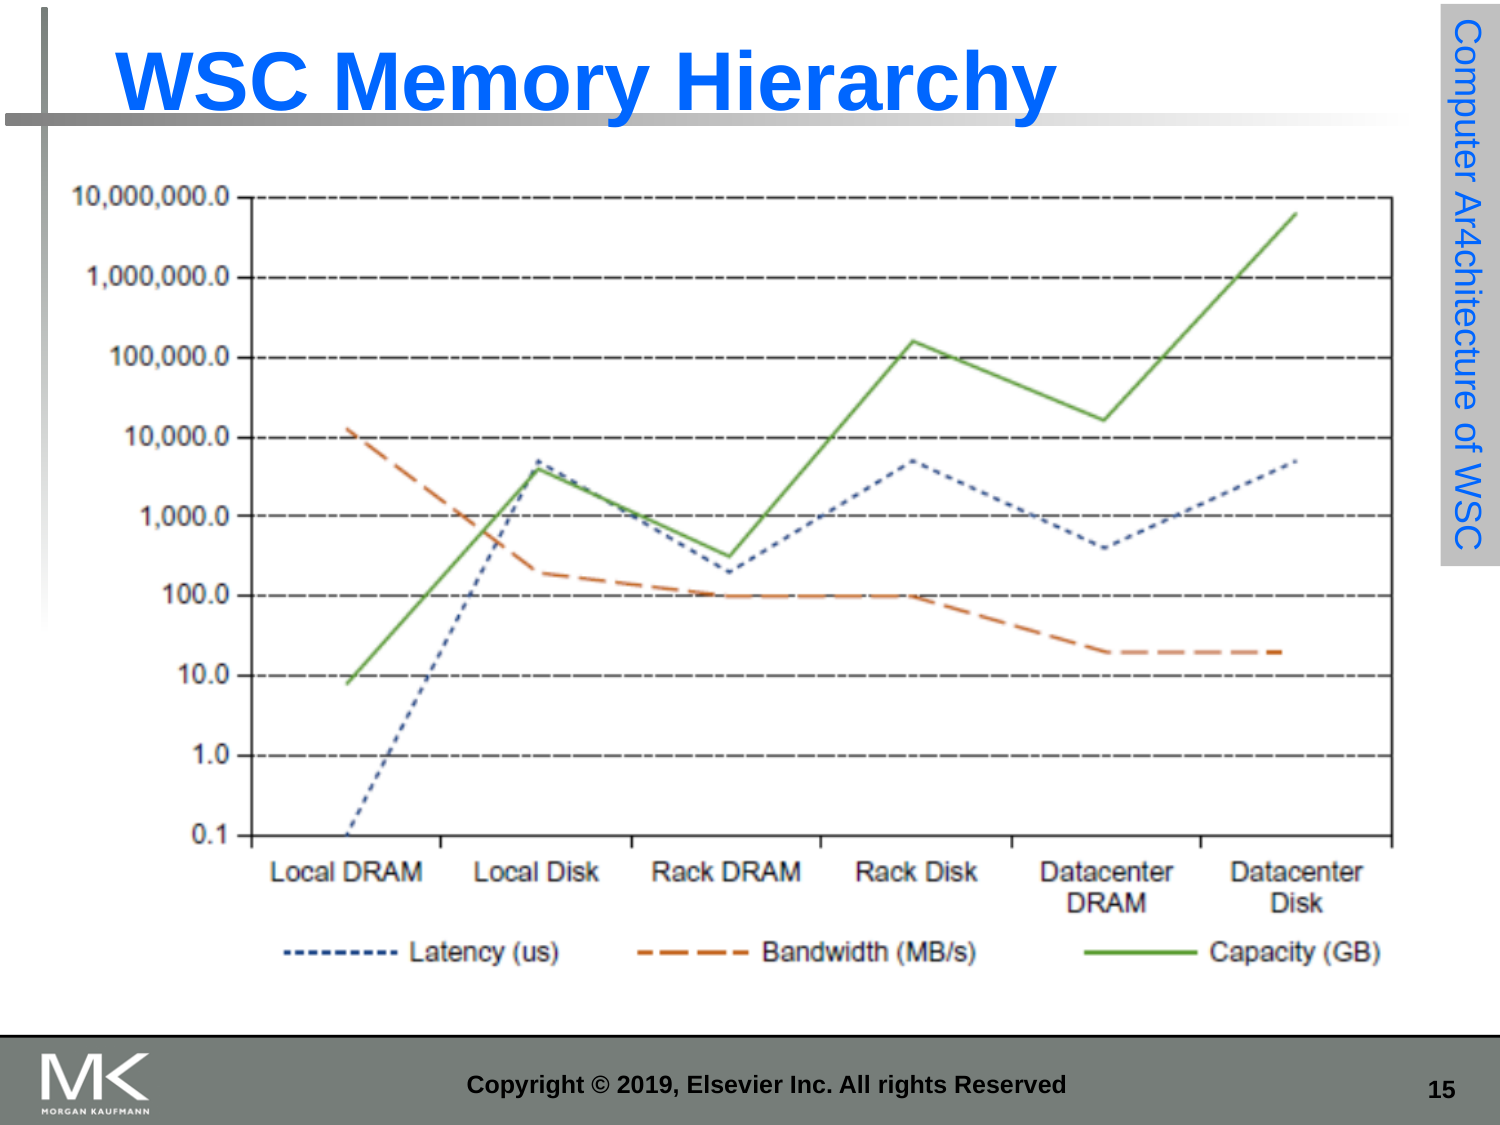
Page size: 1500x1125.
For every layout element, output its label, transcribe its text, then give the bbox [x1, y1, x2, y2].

title WSC Memory Hierarchy [100, 17, 1440, 135]
text_box Computer Ar4chitecture of WSC [1440, 3, 1500, 567]
picture [29, 1046, 160, 1123]
picture [64, 172, 1407, 982]
footer Copyright © 2019, Elsevier Inc. All rights Reserved [170, 1046, 1365, 1106]
